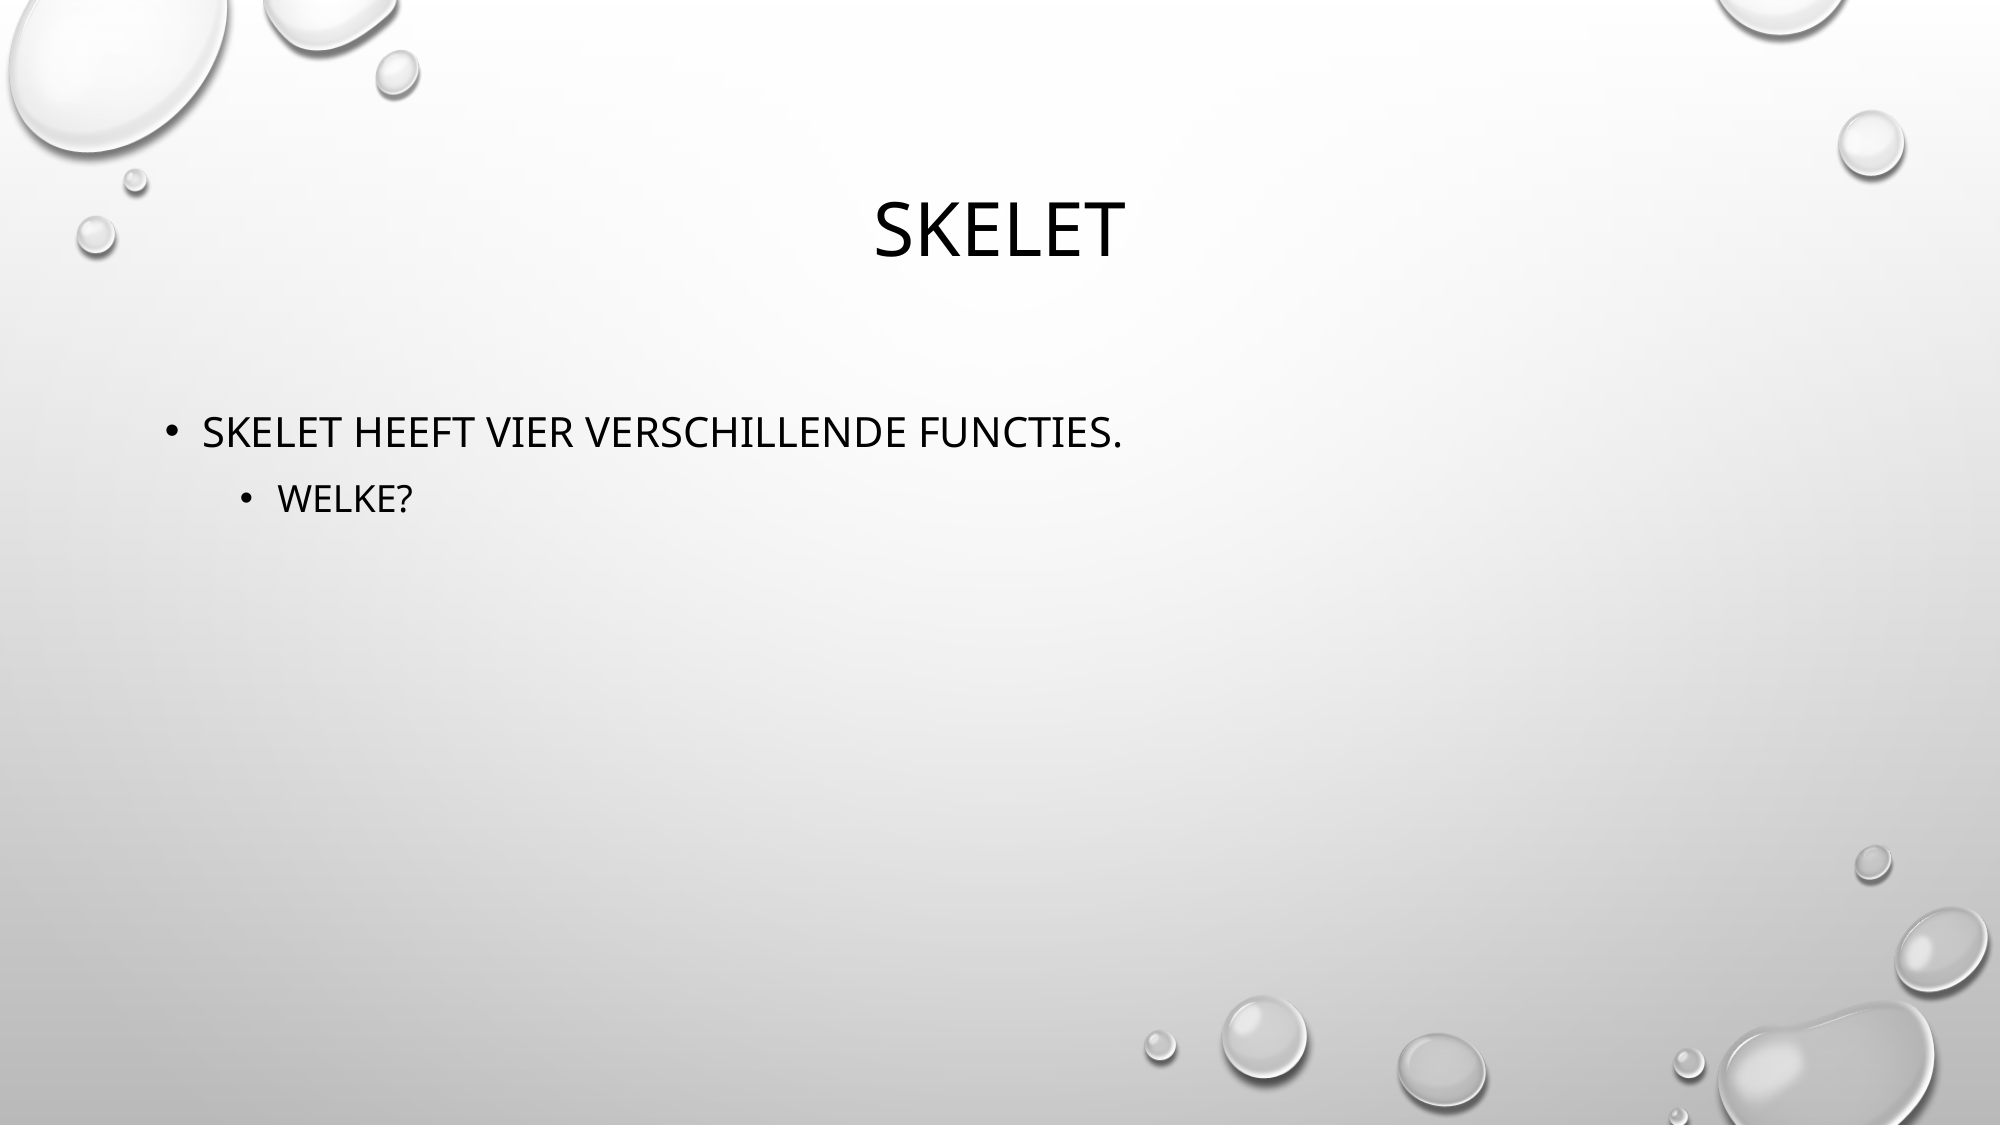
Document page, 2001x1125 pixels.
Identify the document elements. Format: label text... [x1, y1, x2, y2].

list Skelet heeft vier verschillende functies. Welke? [149, 388, 1850, 950]
picture [0, 0, 2000, 1125]
title skelet [149, 101, 1851, 364]
